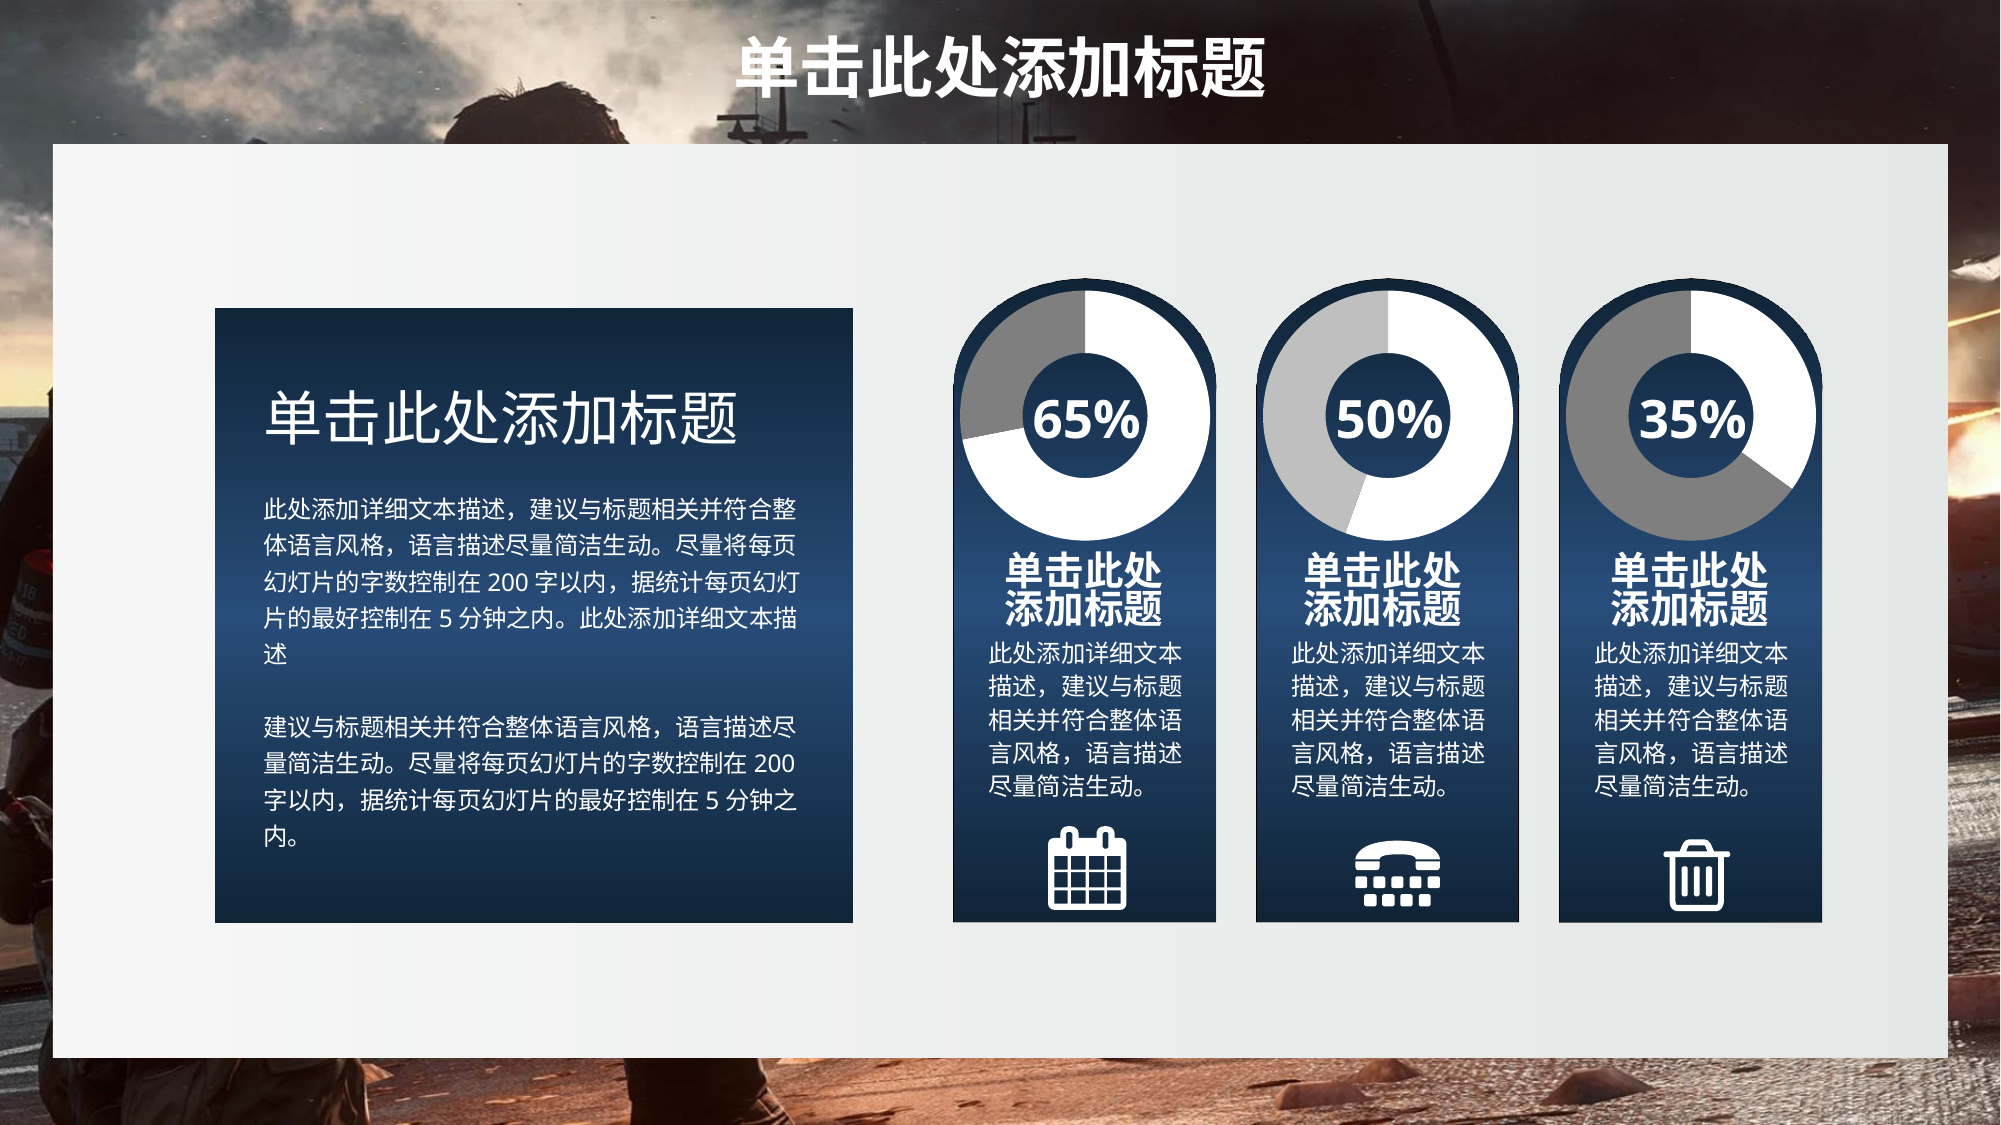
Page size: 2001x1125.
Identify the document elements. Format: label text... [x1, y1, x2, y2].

text_box [52, 144, 1948, 1058]
text_box [1648, 279, 1734, 285]
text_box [1291, 565, 1499, 907]
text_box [988, 565, 1201, 910]
text_box [1559, 546, 1822, 923]
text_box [263, 362, 806, 857]
text_box [1256, 546, 1519, 923]
text_box [953, 546, 1216, 923]
chart [943, 285, 1227, 546]
chart [1246, 285, 1530, 546]
picture [0, 0, 2001, 1125]
chart [1549, 285, 1833, 546]
text_box [215, 308, 853, 923]
text_box 单击此处添加标题 [718, 18, 1283, 114]
text_box [1042, 279, 1128, 285]
text_box [1345, 279, 1431, 285]
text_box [1594, 565, 1806, 912]
